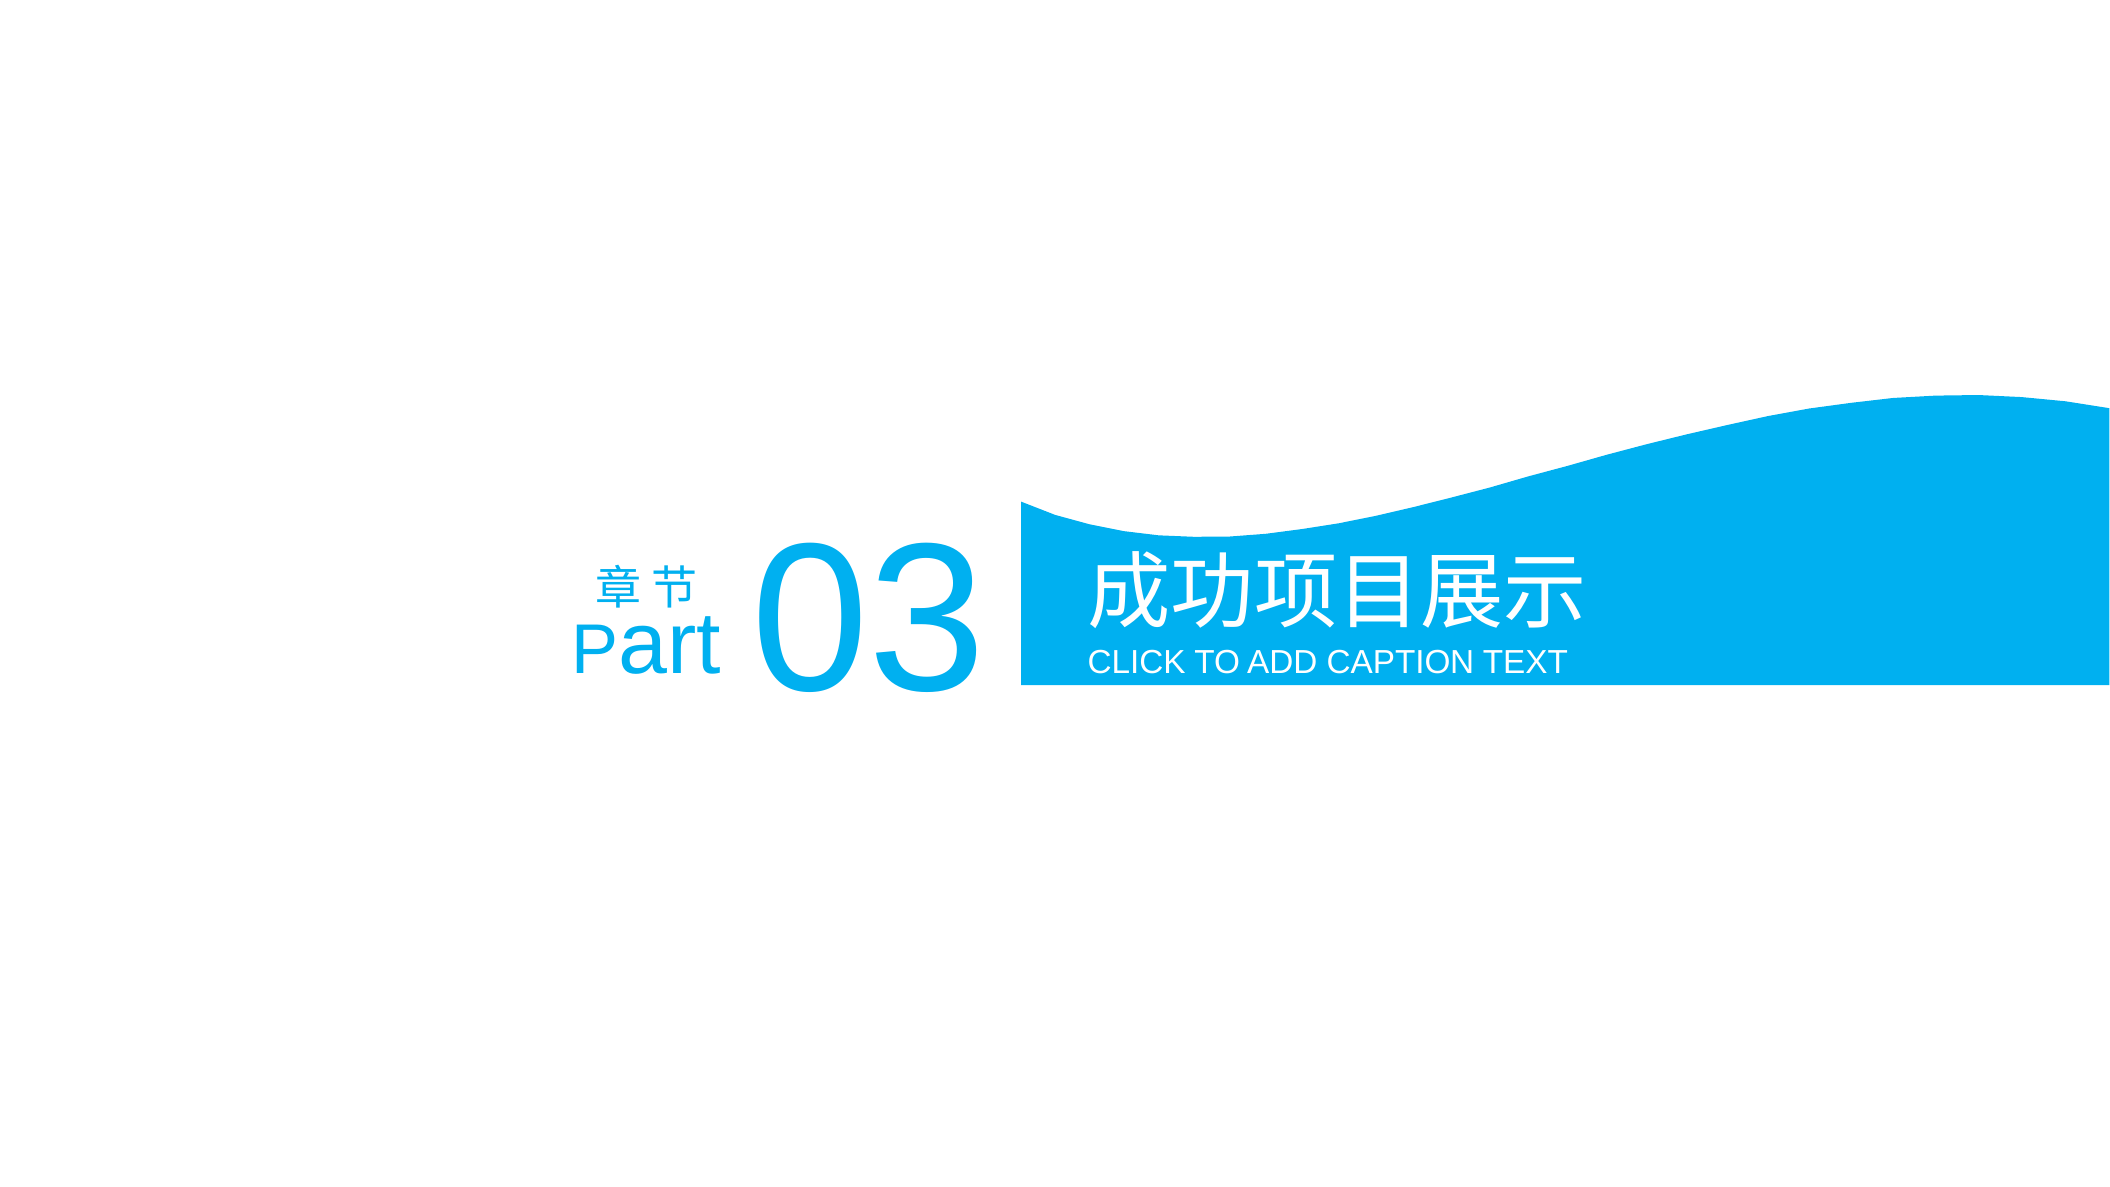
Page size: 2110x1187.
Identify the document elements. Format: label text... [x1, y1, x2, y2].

text_box 章 节 [595, 558, 698, 614]
text_box CLICK TO ADD CAPTION TEXT [1087, 644, 1693, 681]
text_box Part [571, 586, 722, 692]
text_box 成功项目展示 [1087, 549, 1693, 640]
text_box [1021, 395, 2110, 686]
text_box 03 [751, 479, 986, 733]
